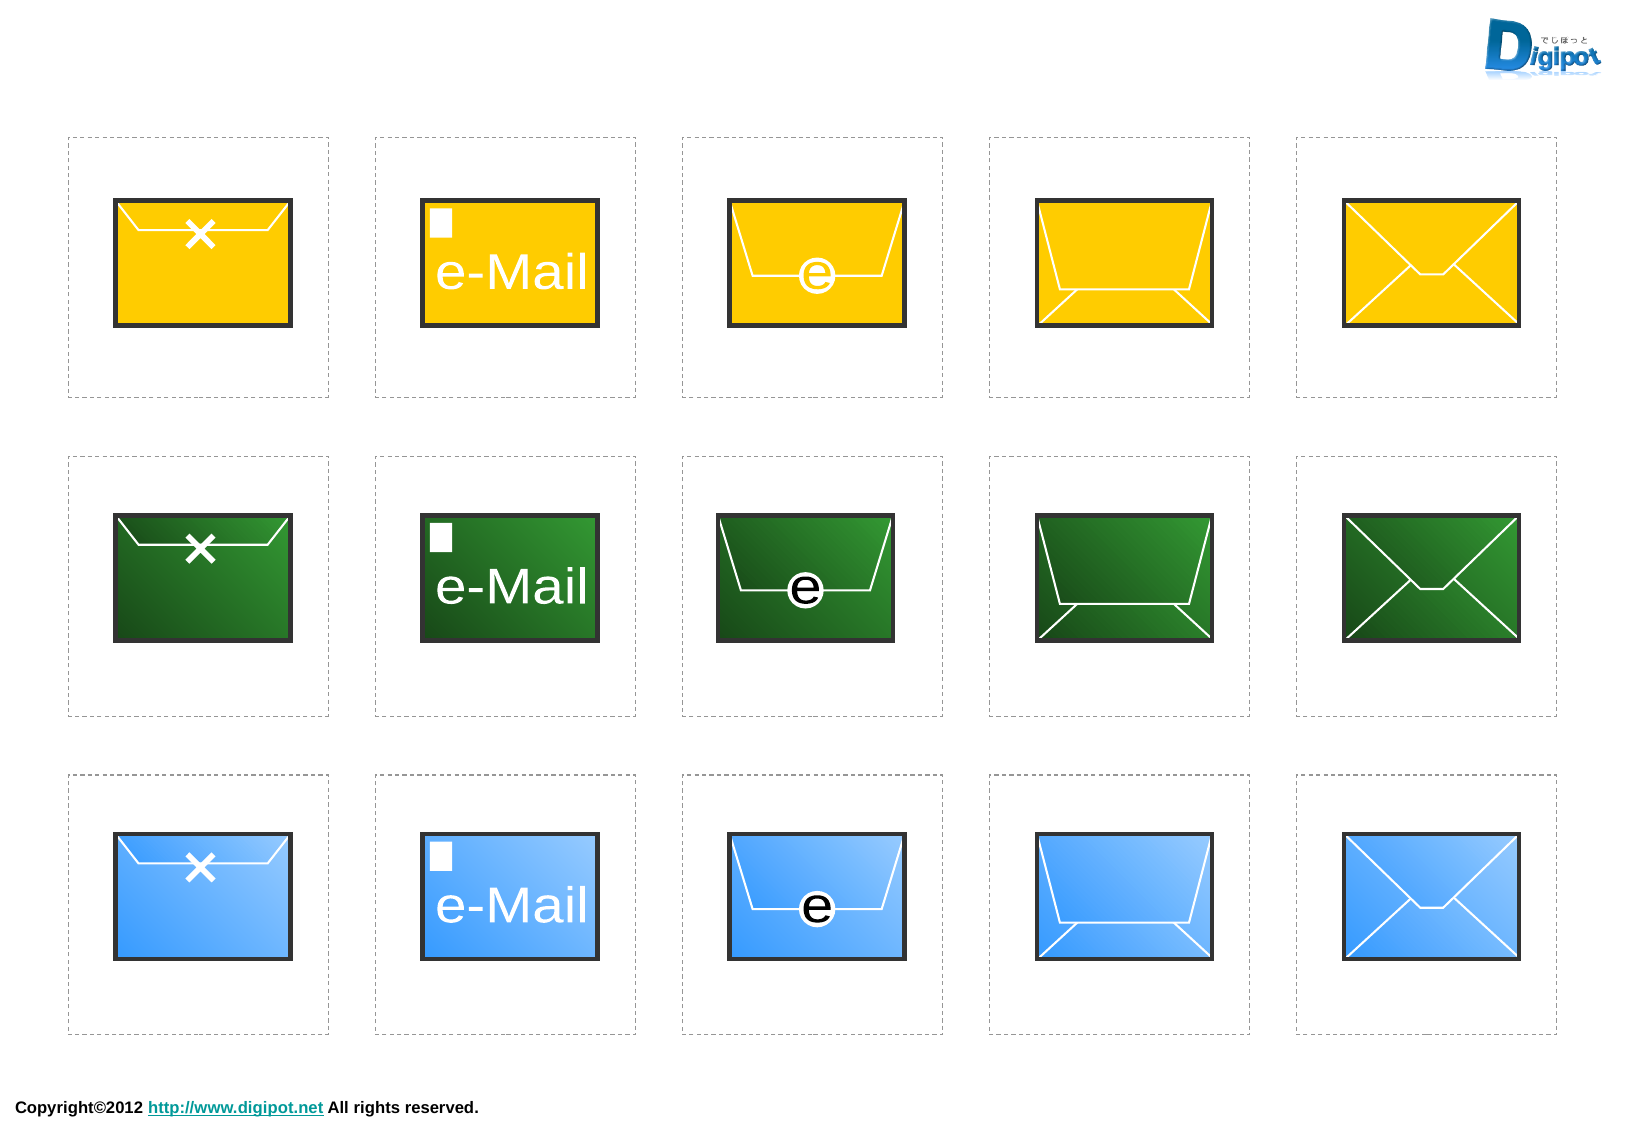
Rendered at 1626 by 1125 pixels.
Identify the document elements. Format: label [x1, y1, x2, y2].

text_box [729, 200, 905, 326]
text_box [115, 200, 291, 326]
text_box [1344, 515, 1522, 641]
text_box [1036, 515, 1215, 641]
text_box [729, 834, 905, 960]
text_box [422, 834, 598, 960]
text_box [422, 515, 598, 641]
text_box [1344, 834, 1522, 960]
text_box [422, 200, 598, 326]
text_box [1344, 200, 1522, 327]
text_box [115, 515, 291, 641]
text_box [717, 515, 893, 641]
text_box [1036, 834, 1215, 960]
text_box [115, 834, 291, 960]
text_box [1036, 200, 1215, 327]
picture [1485, 18, 1602, 82]
